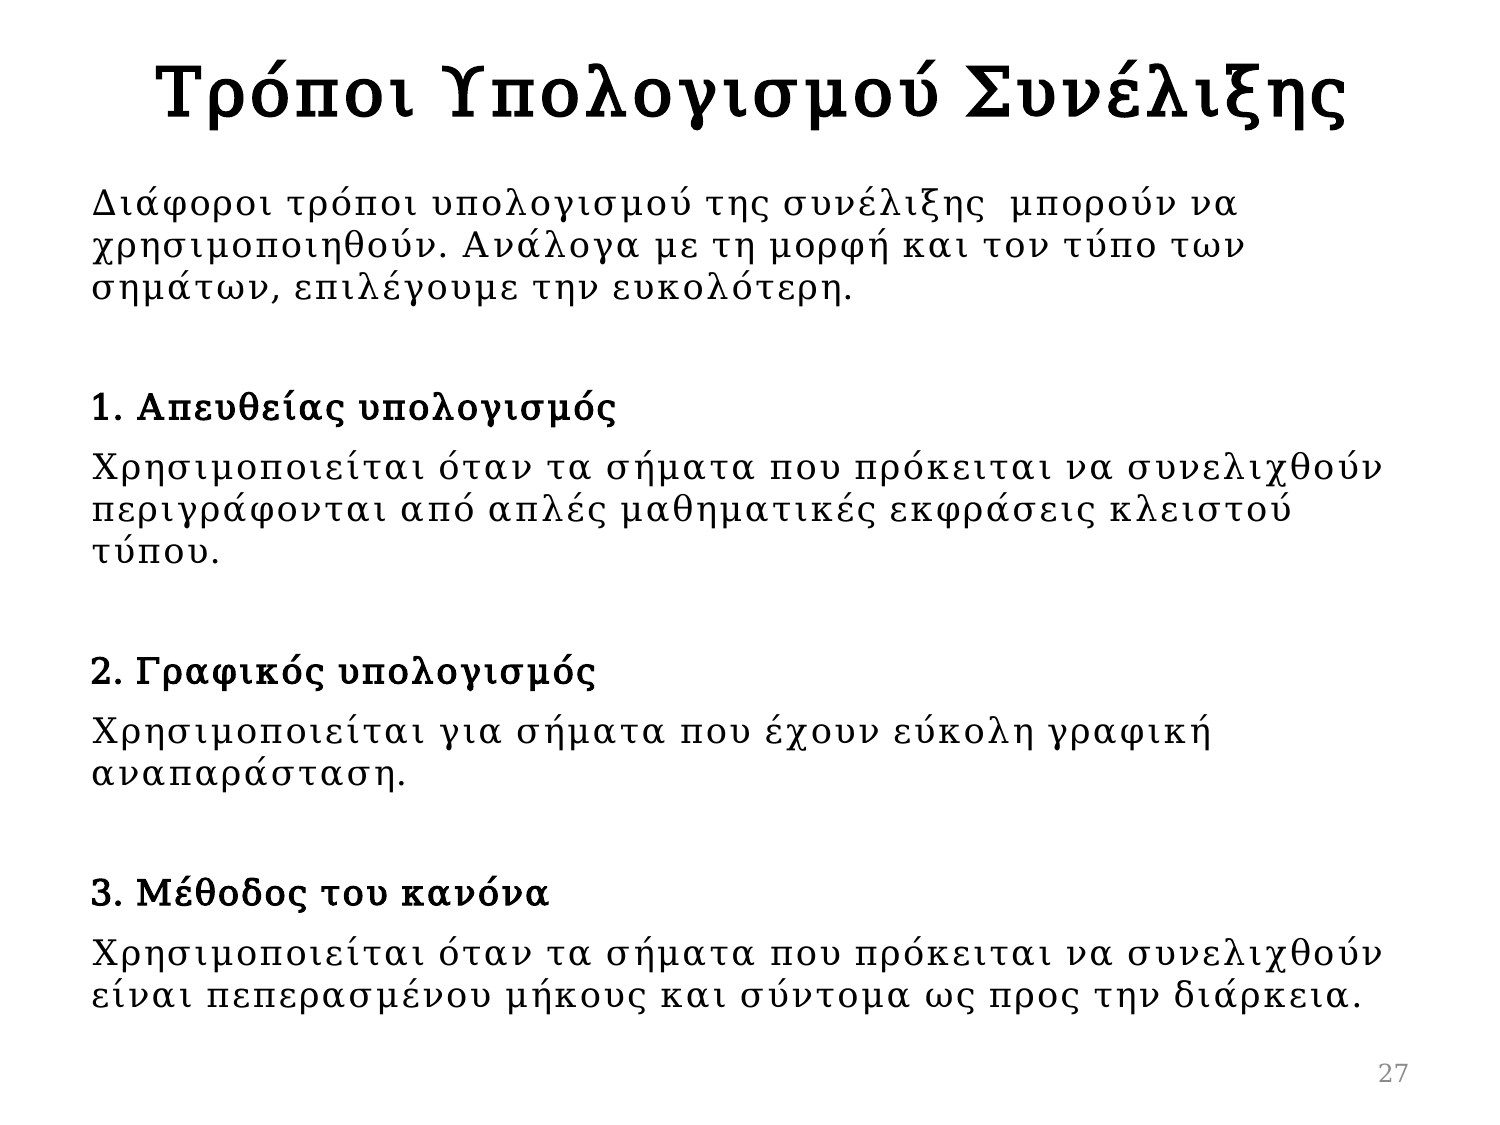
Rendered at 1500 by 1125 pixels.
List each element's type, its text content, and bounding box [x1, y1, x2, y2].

title Τρόποι Υπολογισμού Συνέλιξης [75, 19, 1425, 159]
slide_number 27 [1222, 1042, 1425, 1103]
